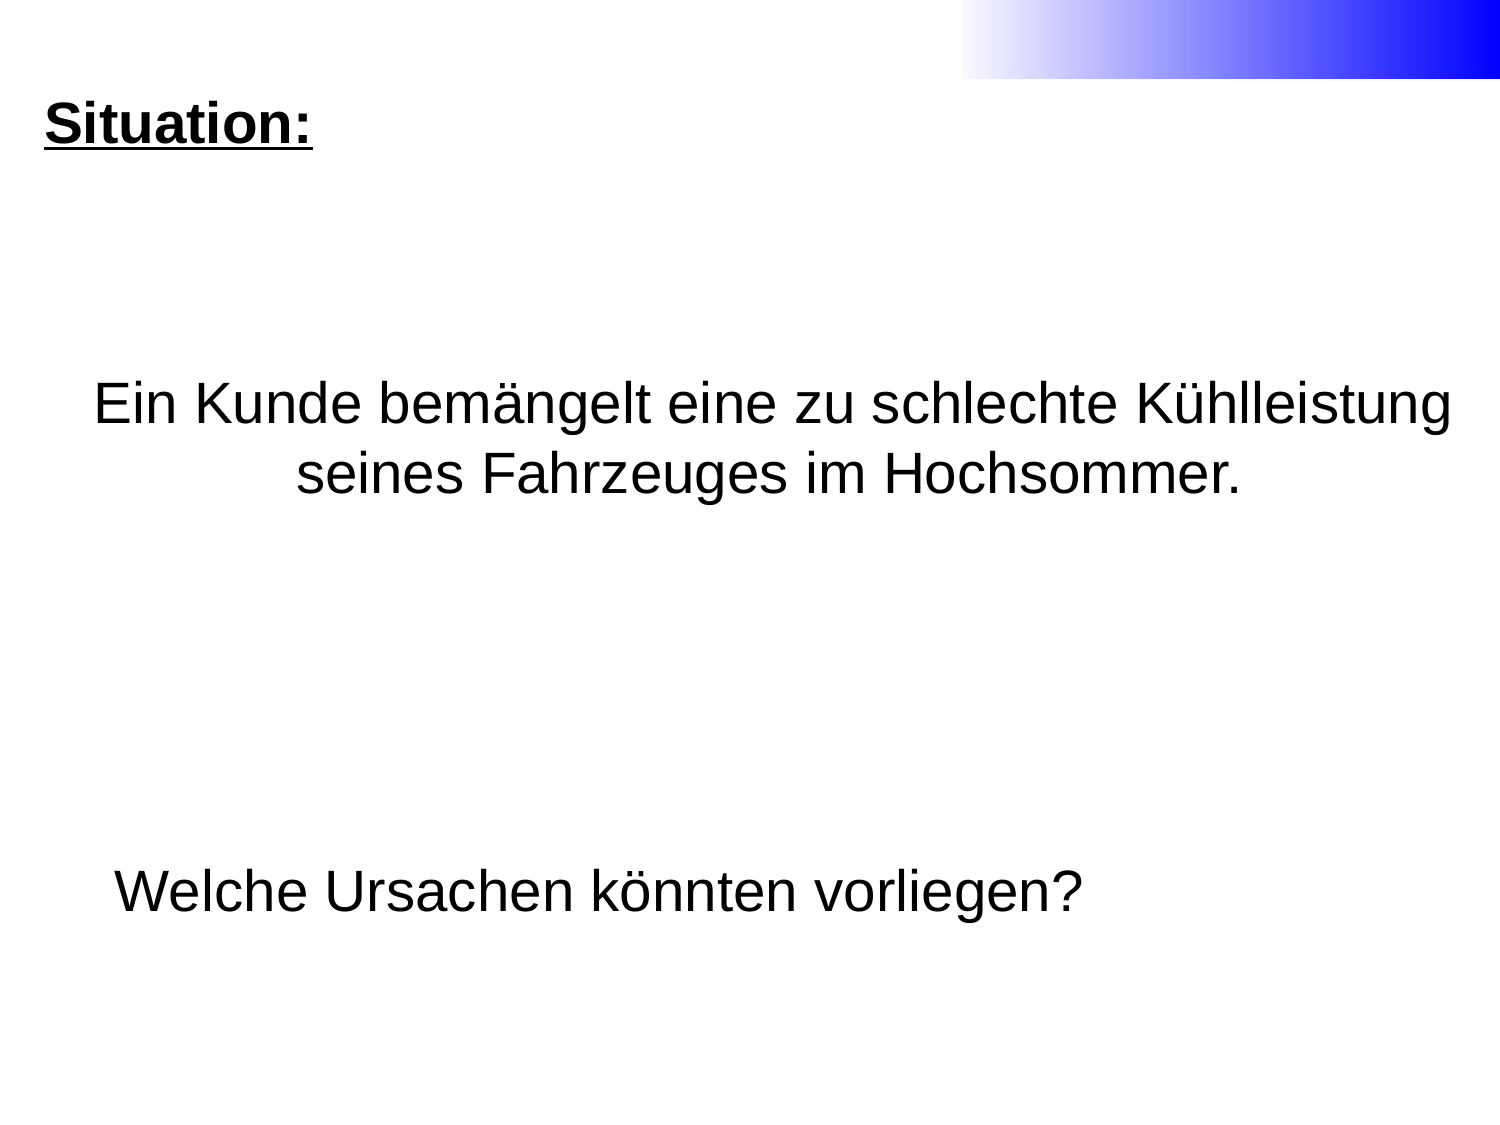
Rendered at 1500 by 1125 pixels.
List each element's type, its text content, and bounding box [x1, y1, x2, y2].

text_box Situation: Ein Kunde bemängelt eine zu schlechte Kühlleistung seines Fahrzeuges im Hochsommer. [29, 78, 1471, 513]
text_box Welche Ursachen könnten vorliegen? [100, 846, 1388, 931]
